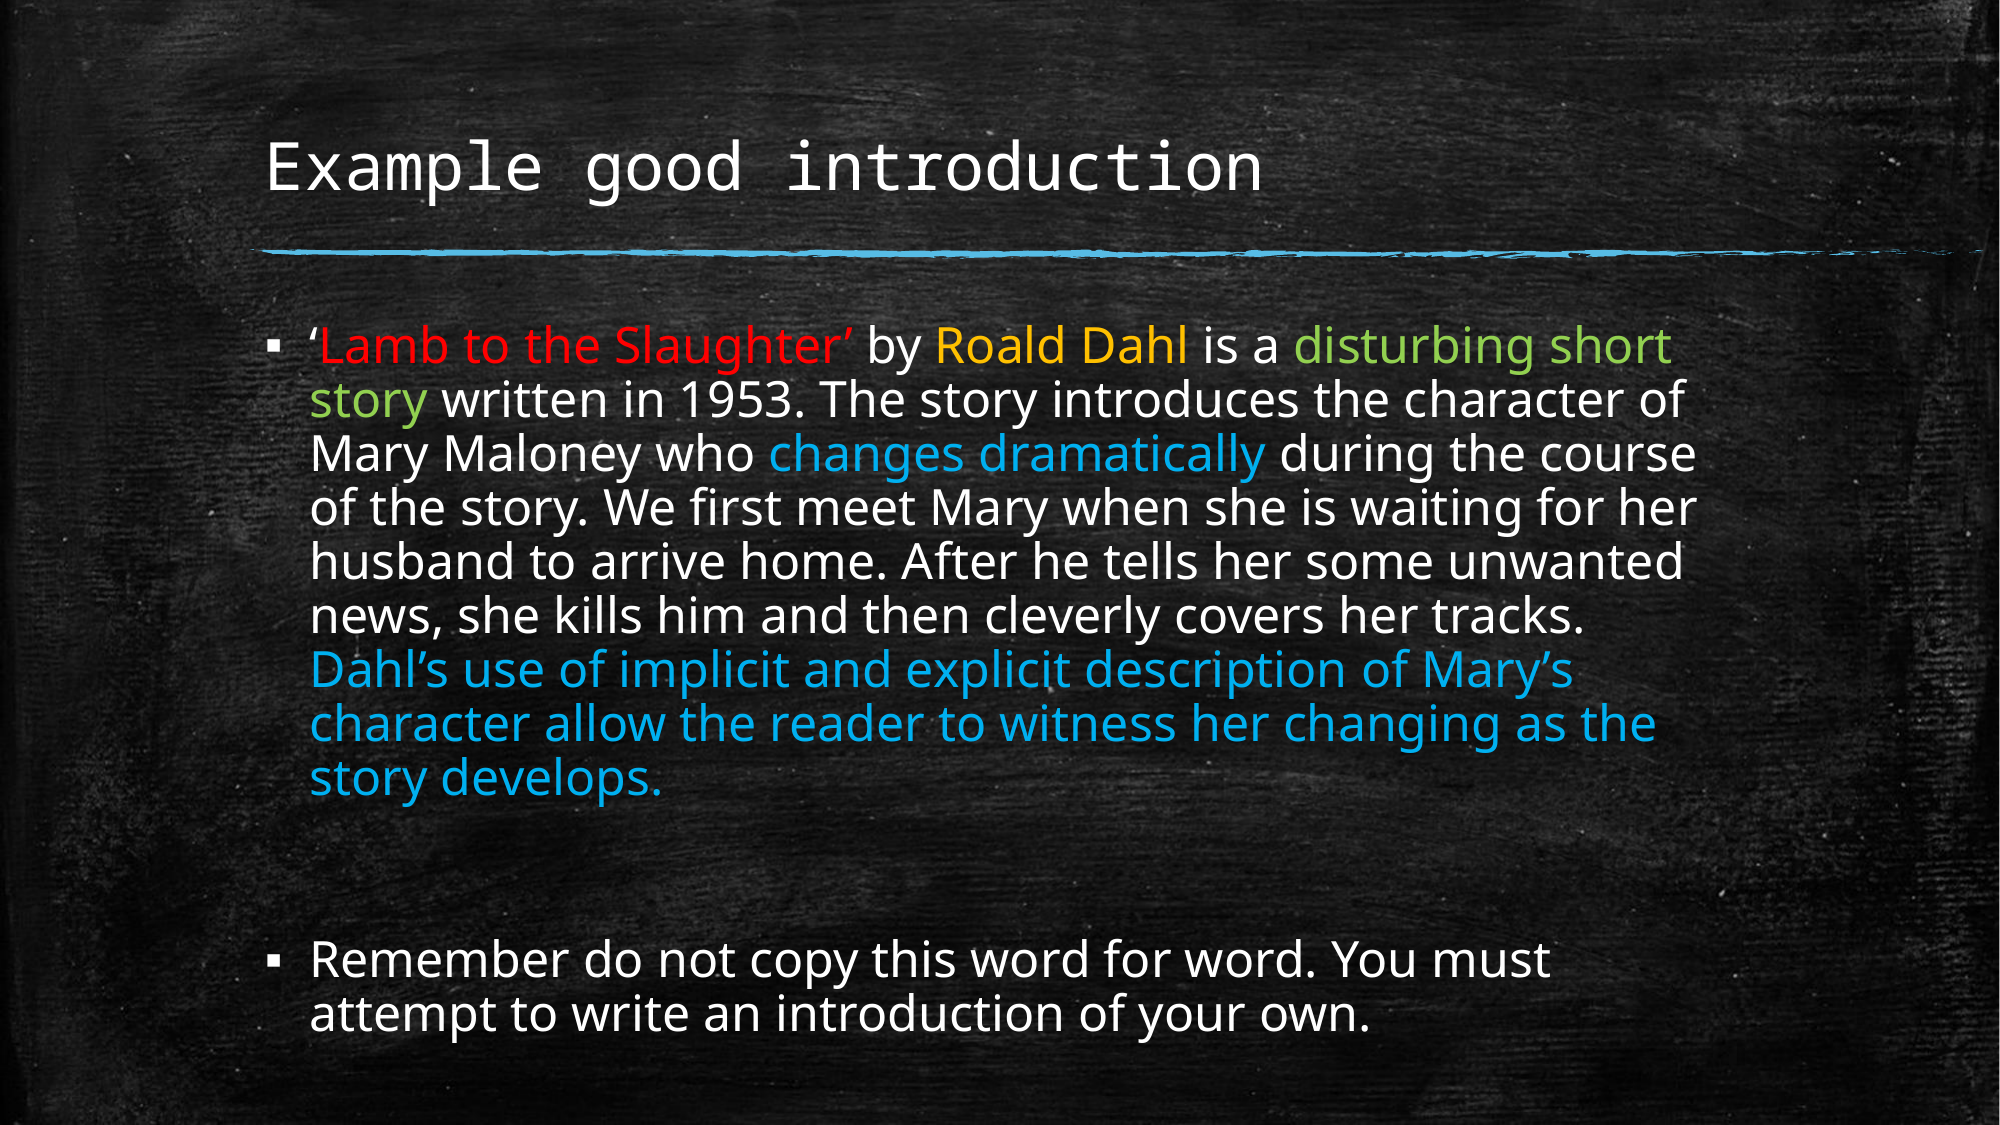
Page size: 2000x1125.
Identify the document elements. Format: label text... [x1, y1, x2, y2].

title Example good introduction [249, 45, 1750, 213]
picture [0, 0, 2000, 1125]
list ‘Lamb to the Slaughter’ by Roald Dahl is a disturbing short story written in 1953. The story introduces the character of Mary Maloney who changes dramatically during the course of the story. We first meet Mary when she is waiting for her husband to arrive home. After he tells her some unwanted news, she kills him and then cleverly covers her tracks. Dahl’s use of implicit and explicit description of Mary’s character allow the reader to witness her changing as the story develops. Remember do not copy this word for word. You must attempt to write an introduction of your own. [249, 312, 1750, 1013]
